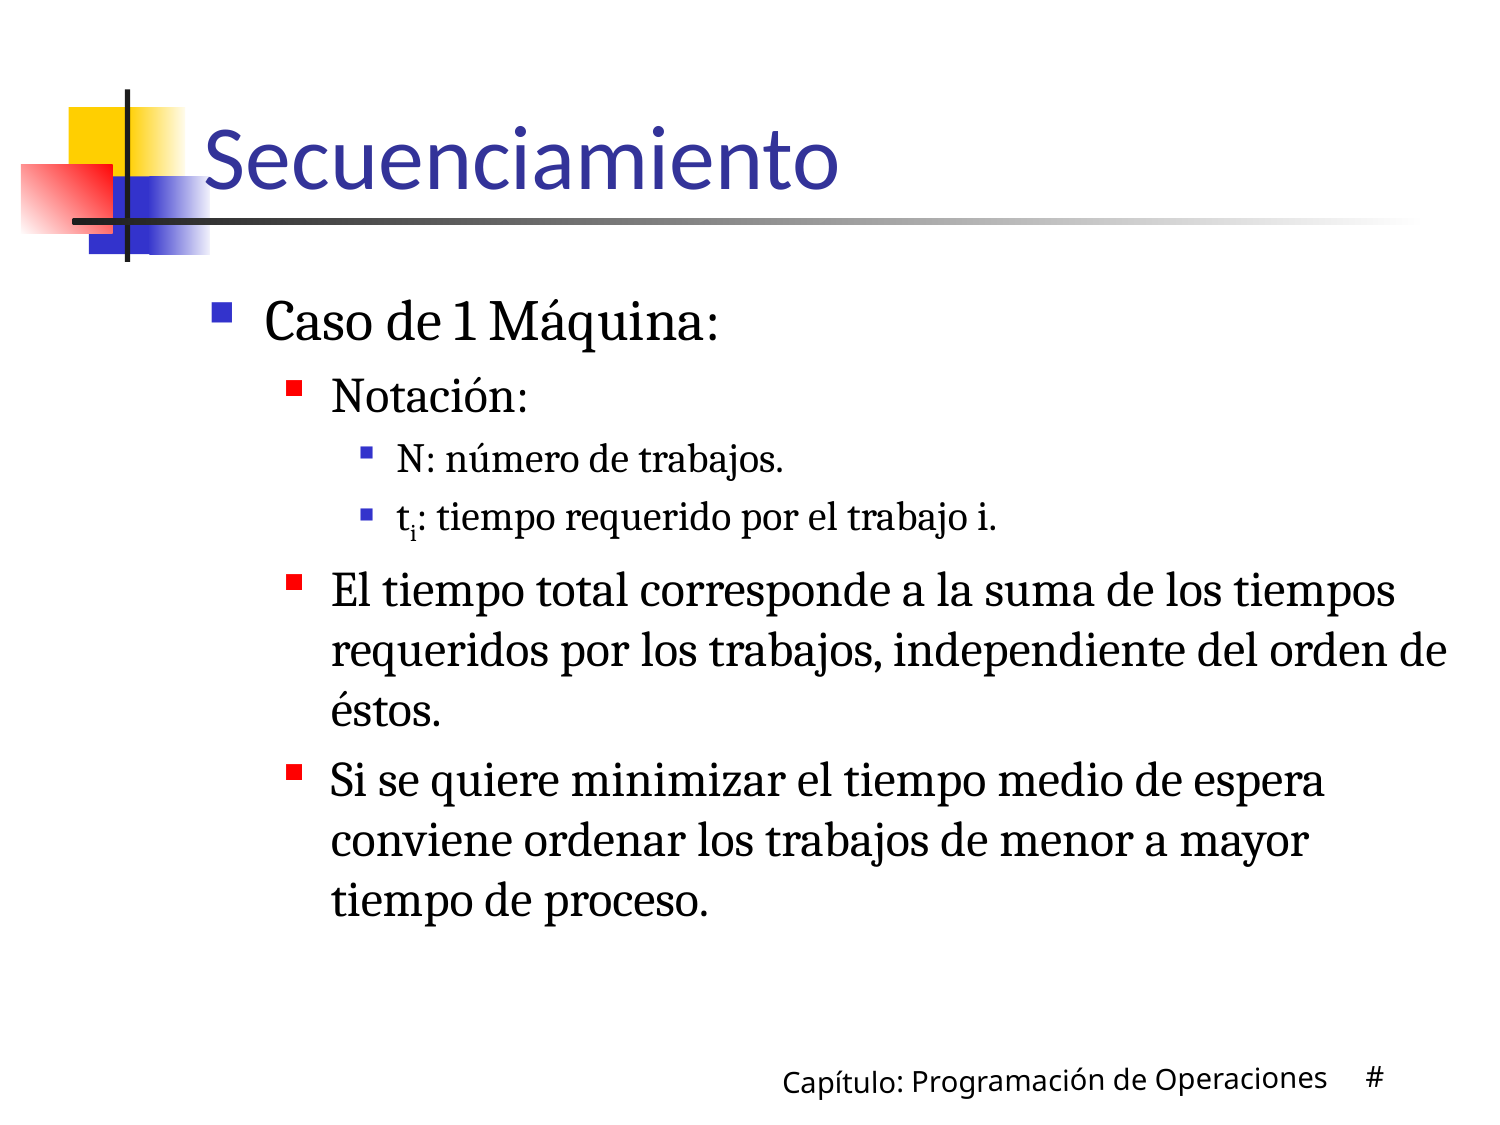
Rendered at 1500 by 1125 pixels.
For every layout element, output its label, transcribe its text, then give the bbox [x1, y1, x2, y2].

title Secuenciamiento [188, 27, 1468, 216]
footer Capítulo: Programación de Operaciones # [757, 1024, 1410, 1109]
list Caso de 1 Máquina: Notación: N: número de trabajos. ti: tiempo requerido por el trabajo i. El tiempo total corresponde a la suma de los tiempos requeridos por los trabajos, independiente del orden de éstos. Si se quiere minimizar el tiempo medio de espera conviene ordenar los trabajos de menor a mayor tiempo de proceso. [193, 274, 1470, 1007]
